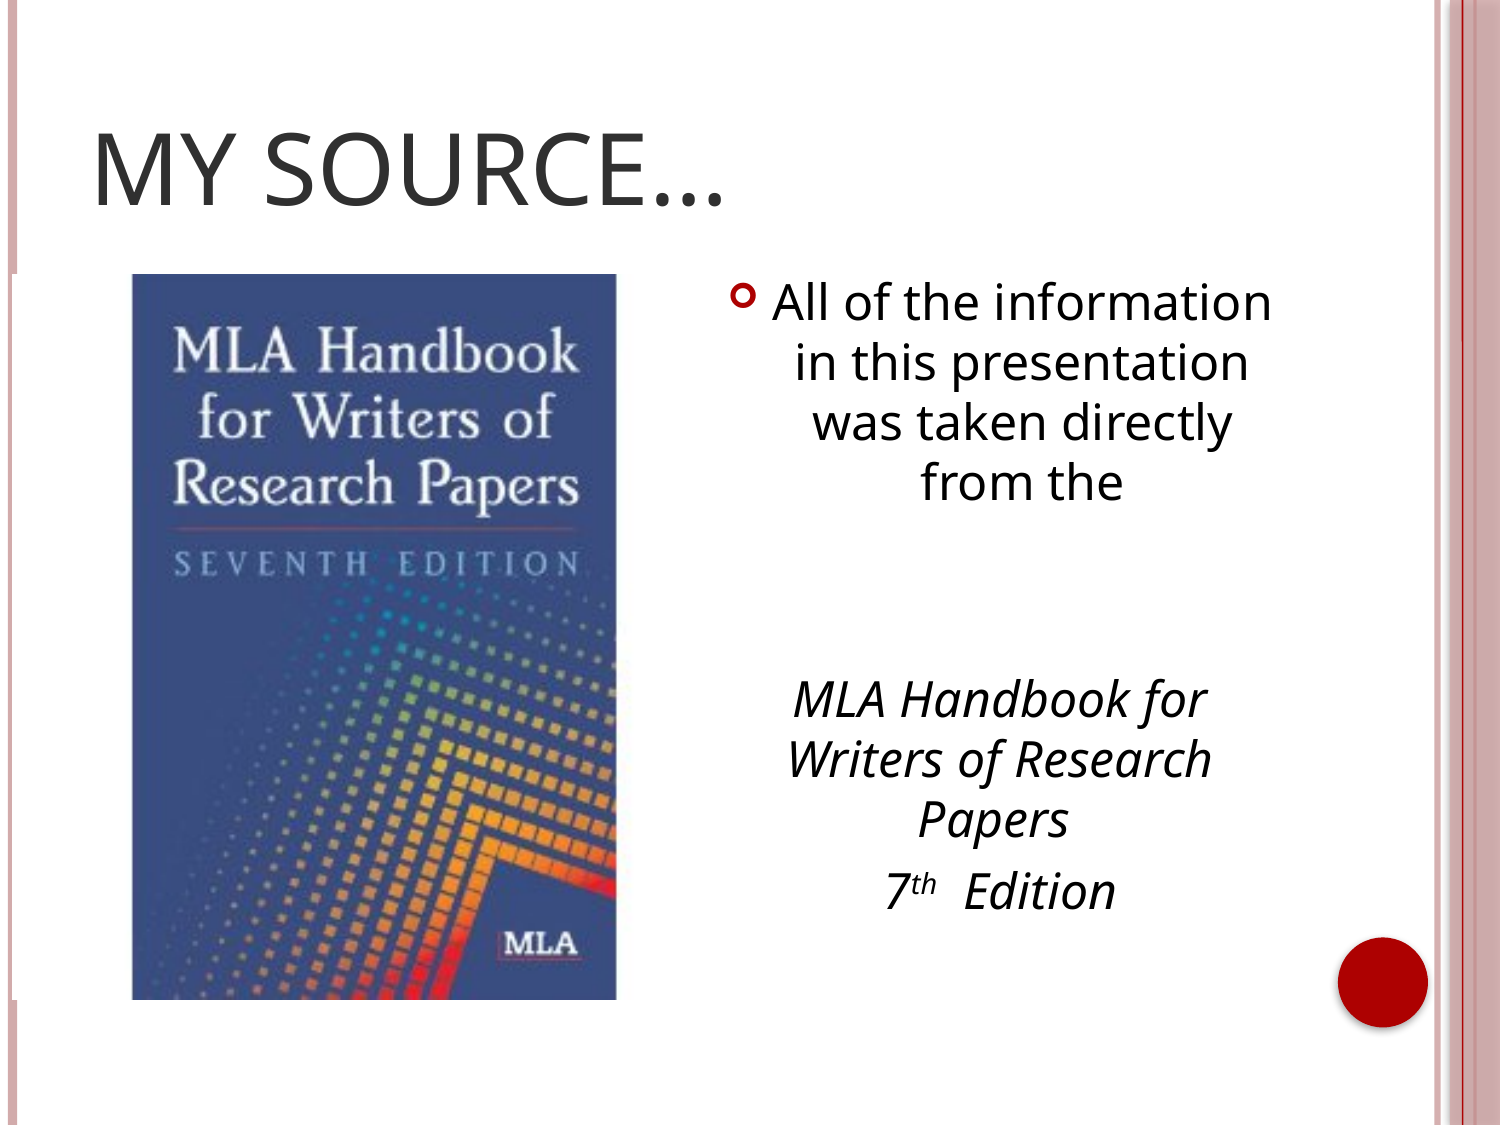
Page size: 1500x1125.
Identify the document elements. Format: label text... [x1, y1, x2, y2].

list All of the information in this presentation was taken directly from the MLA Handbook for Writers of Research Papers 7th Edition [700, 262, 1301, 1013]
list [11, 274, 739, 1001]
title My Source… [75, 45, 1300, 233]
